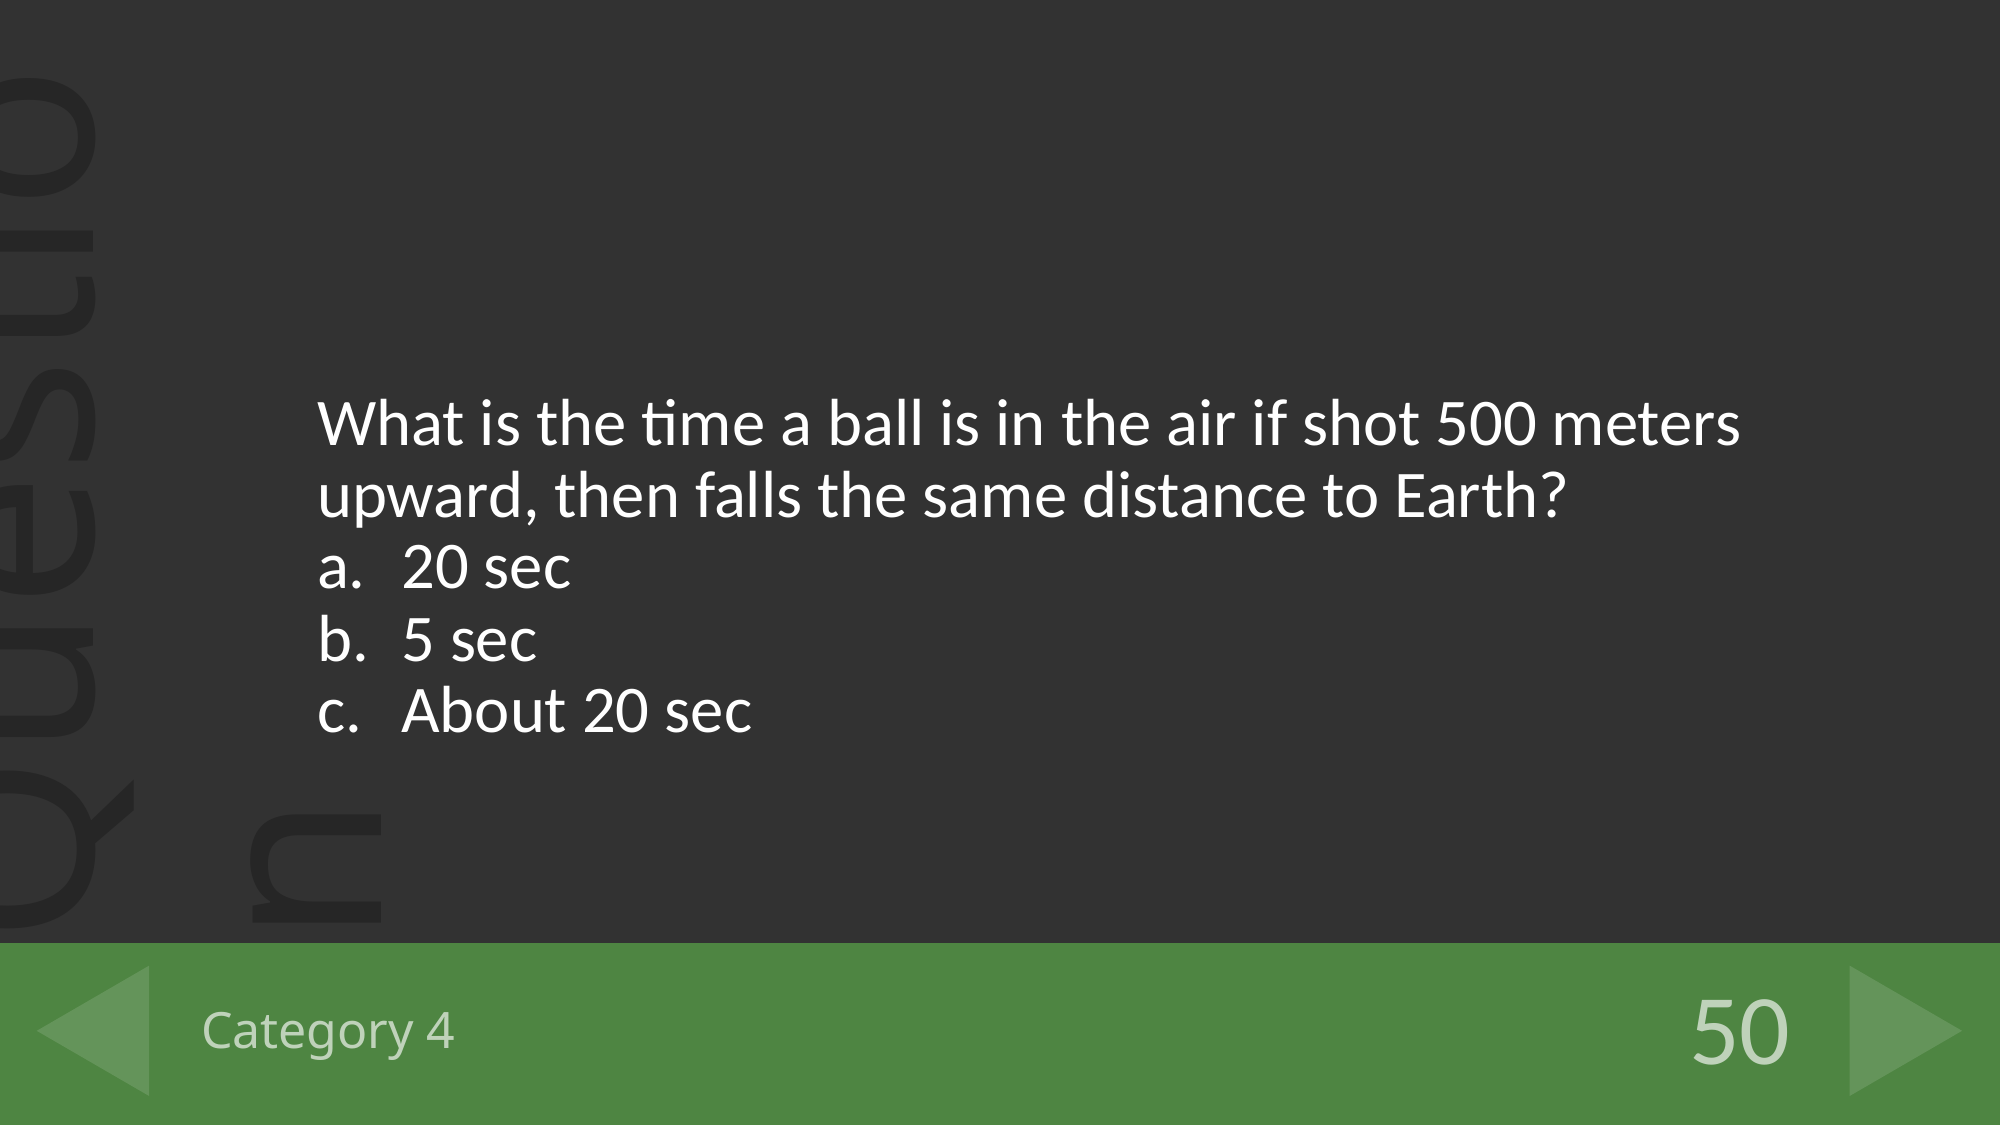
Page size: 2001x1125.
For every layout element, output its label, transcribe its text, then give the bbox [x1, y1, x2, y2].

list 50 [1494, 967, 1806, 1097]
list What is the time a ball is in the air if shot 500 meters upward, then falls the same distance to Earth? 20 sec 5 sec About 20 sec [302, 307, 1760, 828]
title Category 4 [185, 967, 1494, 1097]
